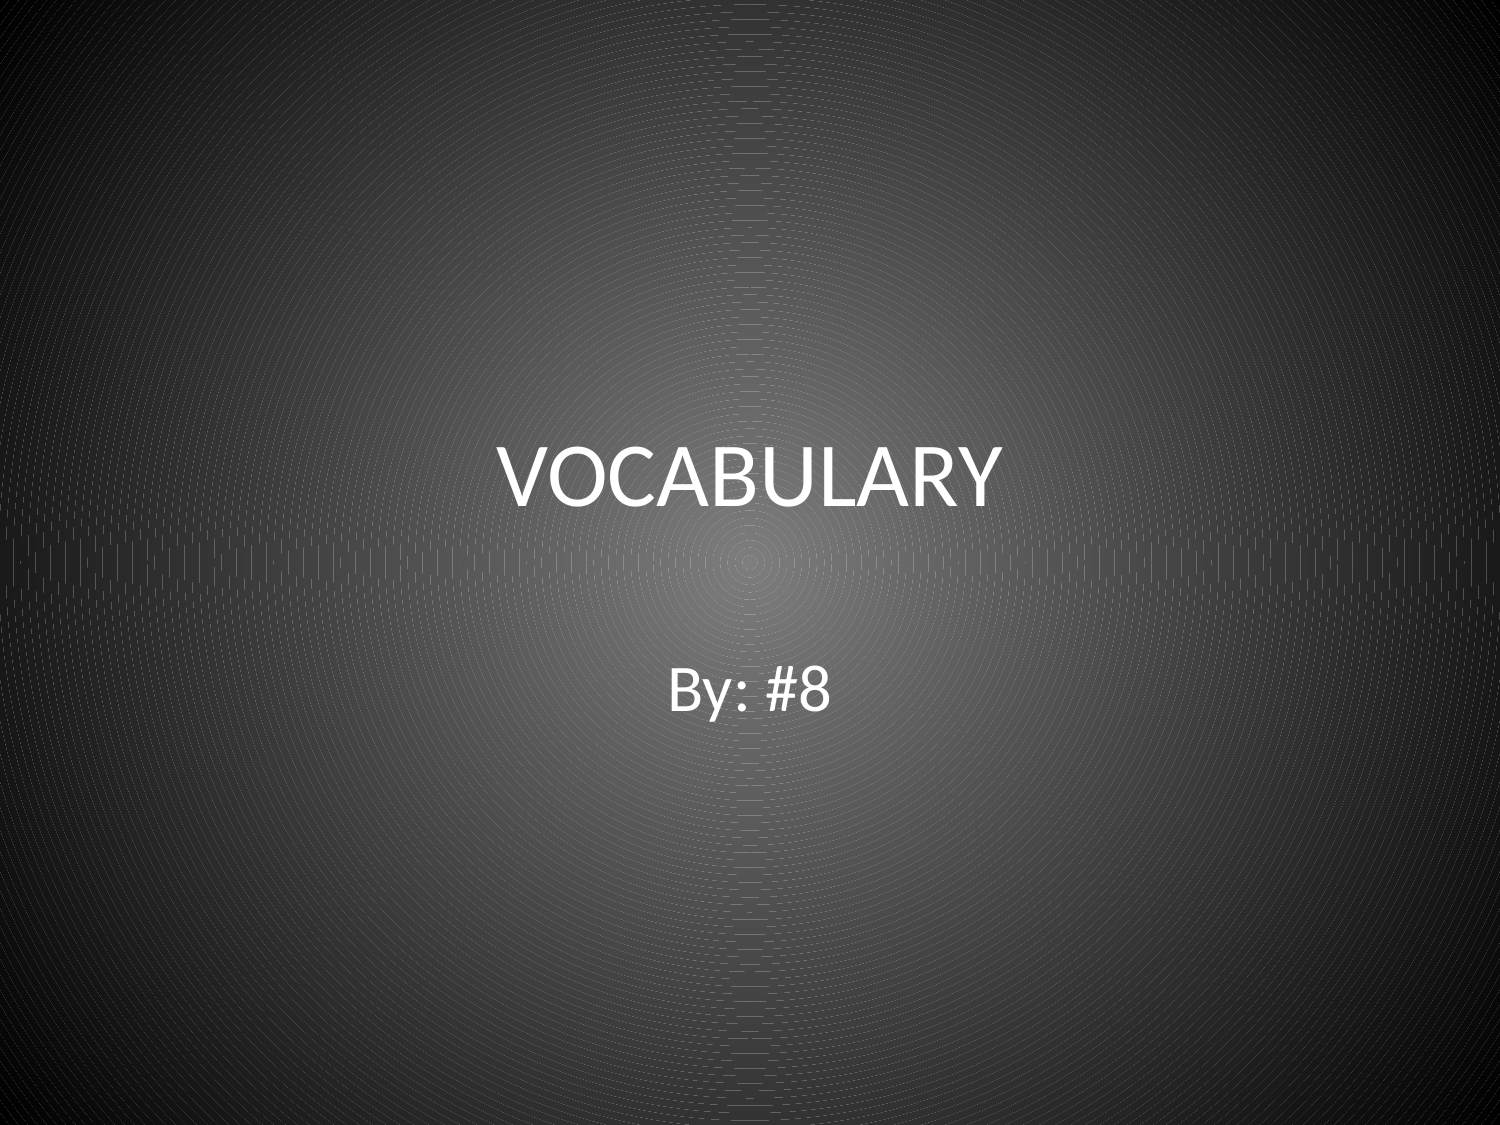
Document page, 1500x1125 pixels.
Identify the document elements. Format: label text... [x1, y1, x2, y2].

subtitle By: #8 [225, 637, 1275, 925]
title VOCABULARY [112, 349, 1388, 591]
